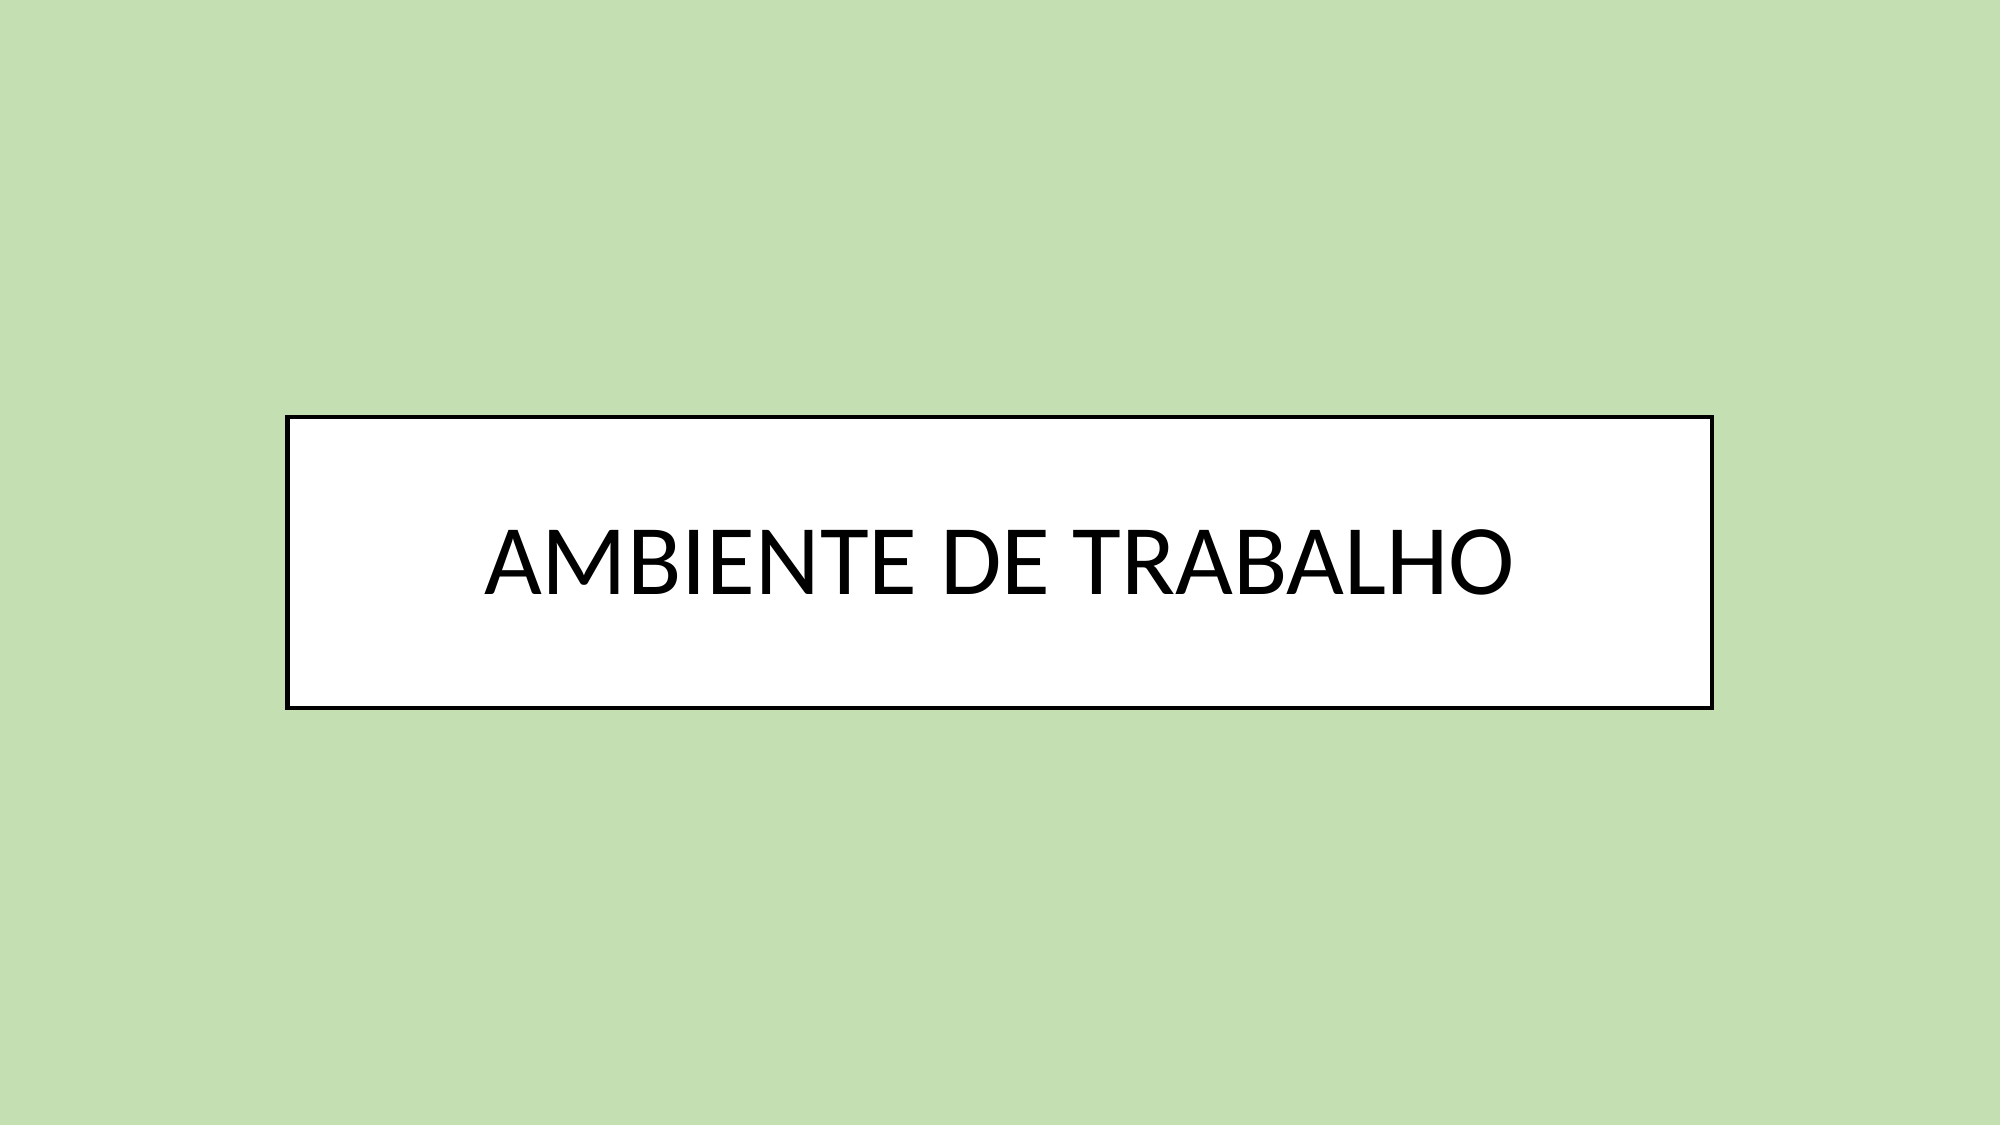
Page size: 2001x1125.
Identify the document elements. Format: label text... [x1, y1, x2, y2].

text_box AMBIENTE DE TRABALHO [287, 417, 1713, 708]
